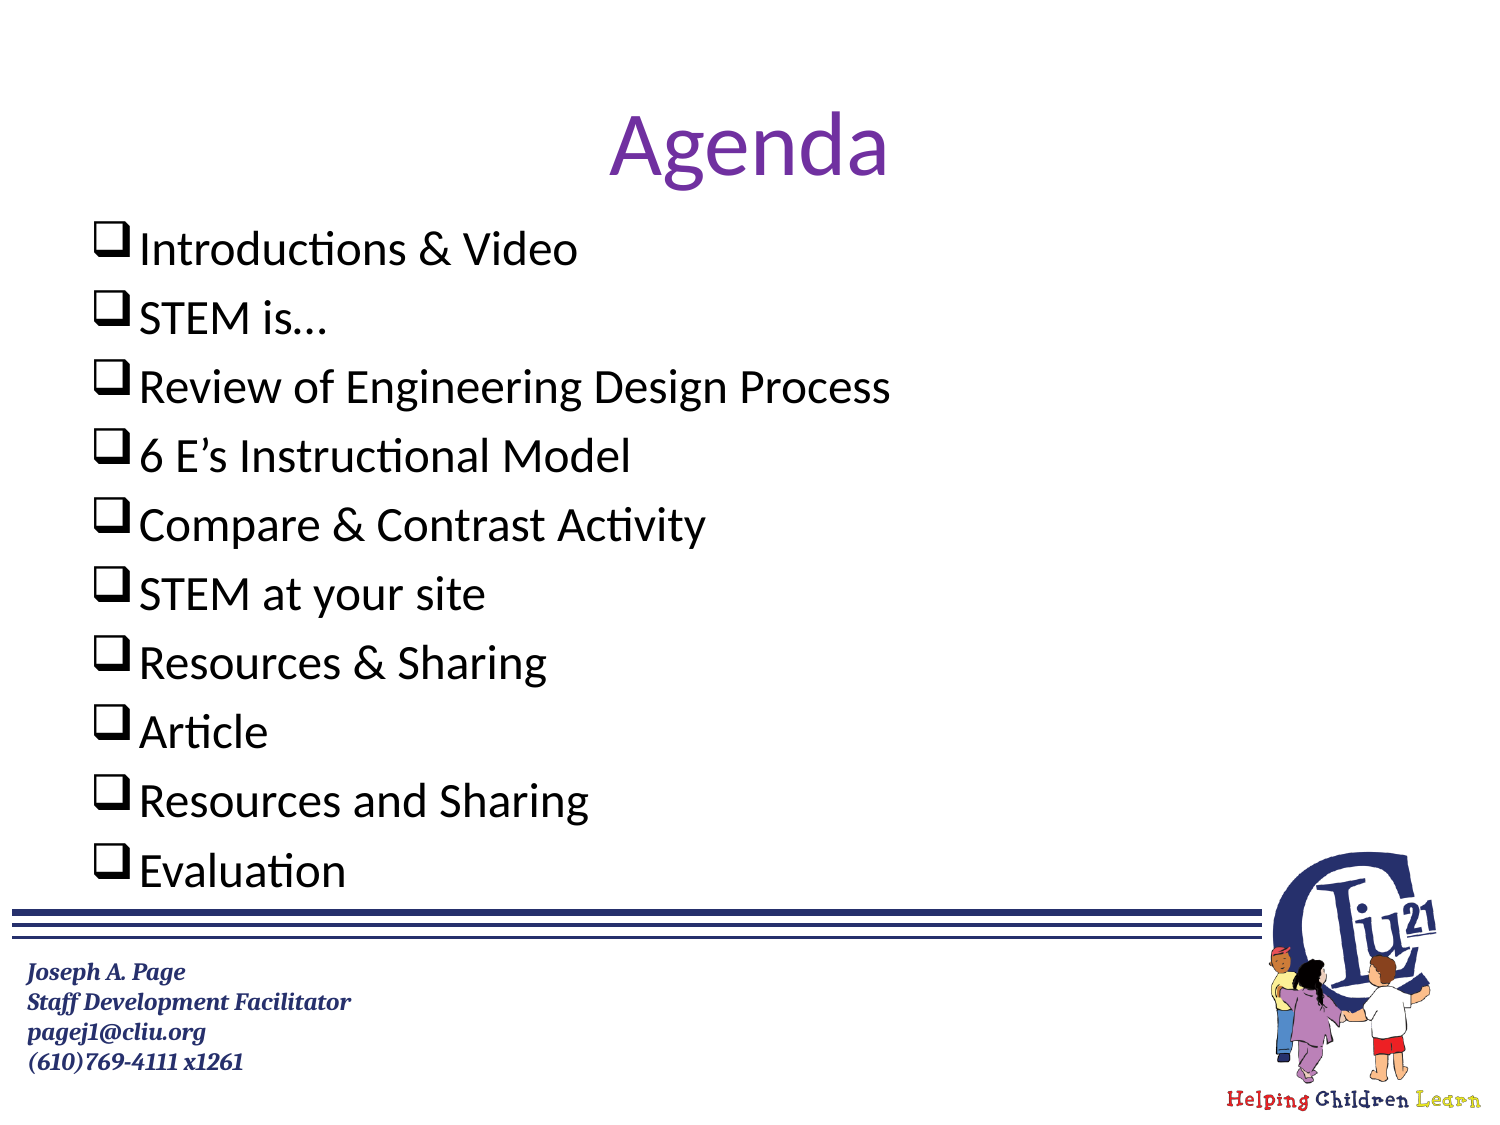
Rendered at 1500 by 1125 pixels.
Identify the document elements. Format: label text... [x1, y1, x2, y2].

text_box Joseph A. Page Staff Development Facilitator pagej1@cliu.org (610)769-4111 x1261 [12, 947, 579, 1083]
title Agenda [75, 45, 1425, 208]
list Introductions & Video STEM is… Review of Engineering Design Process 6 E’s Instructional Model Compare & Contrast Activity STEM at your site Resources & Sharing Article Resources and Sharing Evaluation [75, 208, 1425, 909]
picture [1208, 837, 1500, 1121]
